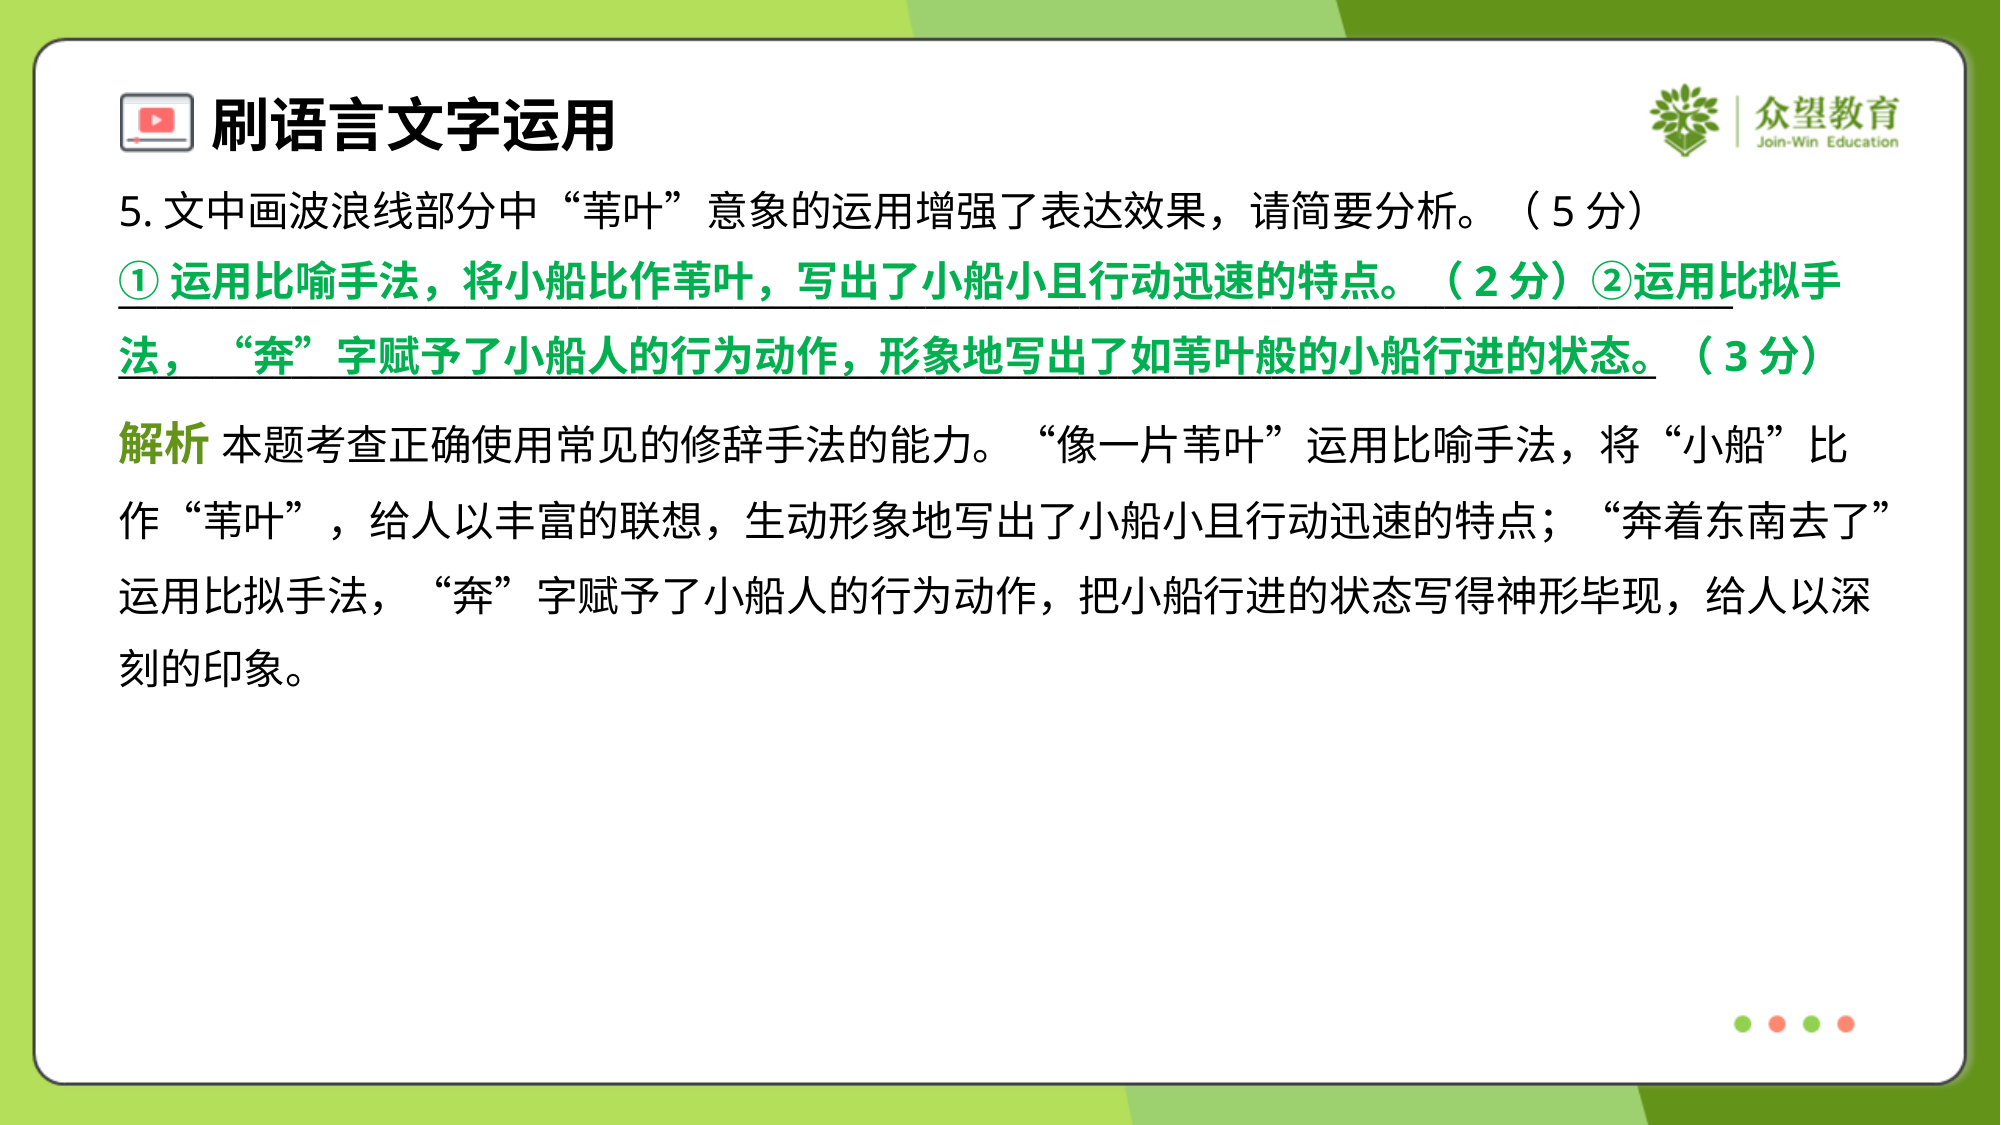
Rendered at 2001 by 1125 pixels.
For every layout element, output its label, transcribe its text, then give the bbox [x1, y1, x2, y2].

text_box ①运用比喻手法，将小船比作苇叶，写出了小船小且行动迅速的特点。（2分）②运用比拟手法， “奔”字赋予了小船人的行为动作，形象地写出了如苇叶般的小船行进的状态。（3分） [118, 230, 1883, 373]
picture [0, 0, 2000, 1125]
text_box 5.文中画波浪线部分中“苇叶”意象的运用增强了表达效果，请简要分析。（5分） ____________________________________________________________________________________ ________________________________________________________________________________ [118, 159, 1883, 230]
text_box 解析 本题考查正确使用常见的修辞手法的能力。“像一片苇叶”运用比喻手法，将“小船”比 作“苇叶”，给人以丰富的联想，生动形象地写出了小船小且行动迅速的特点；“奔着东南去了” 运用比拟手法，“奔”字赋予了小船人的行为动作，把小船行进的状态写得神形毕现，给人以深 刻的印象。 [118, 392, 1883, 685]
